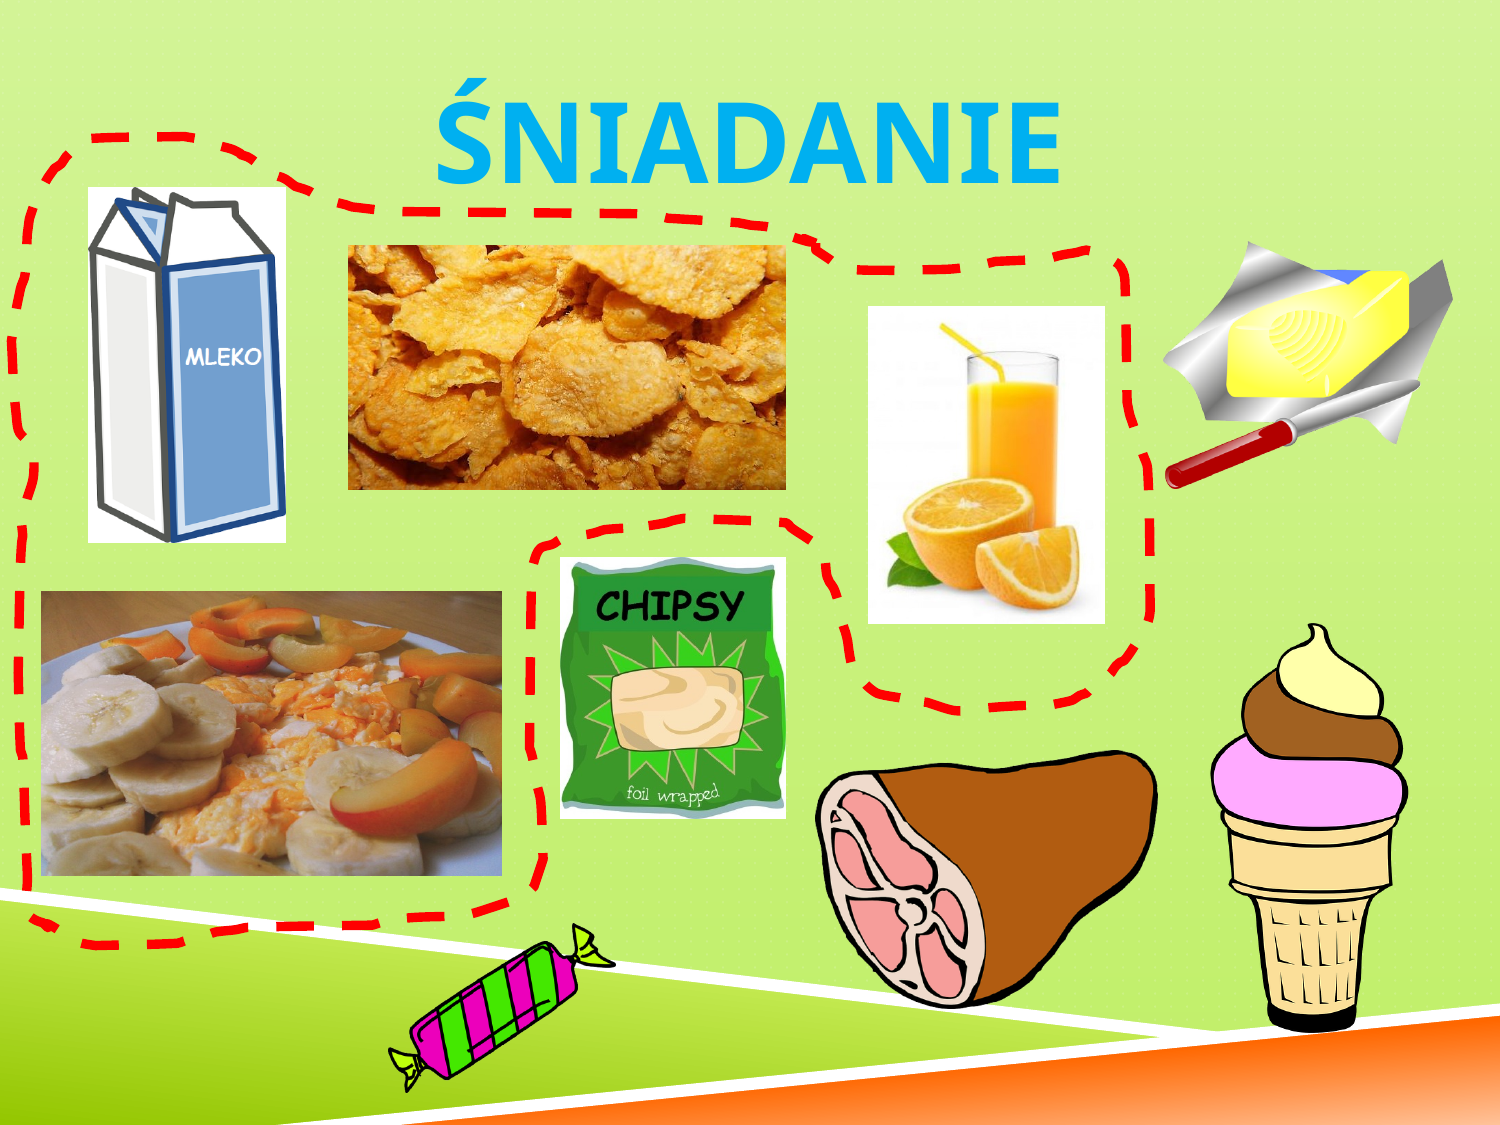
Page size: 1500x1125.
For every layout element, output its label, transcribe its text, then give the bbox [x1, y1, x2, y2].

picture [88, 187, 287, 543]
picture [40, 591, 503, 876]
picture [388, 922, 616, 1094]
picture [1163, 240, 1454, 490]
picture [867, 306, 1105, 624]
picture [1205, 623, 1412, 1034]
title ŚNIADANIE [112, 45, 1388, 233]
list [348, 245, 786, 490]
picture [814, 750, 1158, 1009]
text_box [10, 135, 1152, 947]
picture [560, 557, 786, 819]
